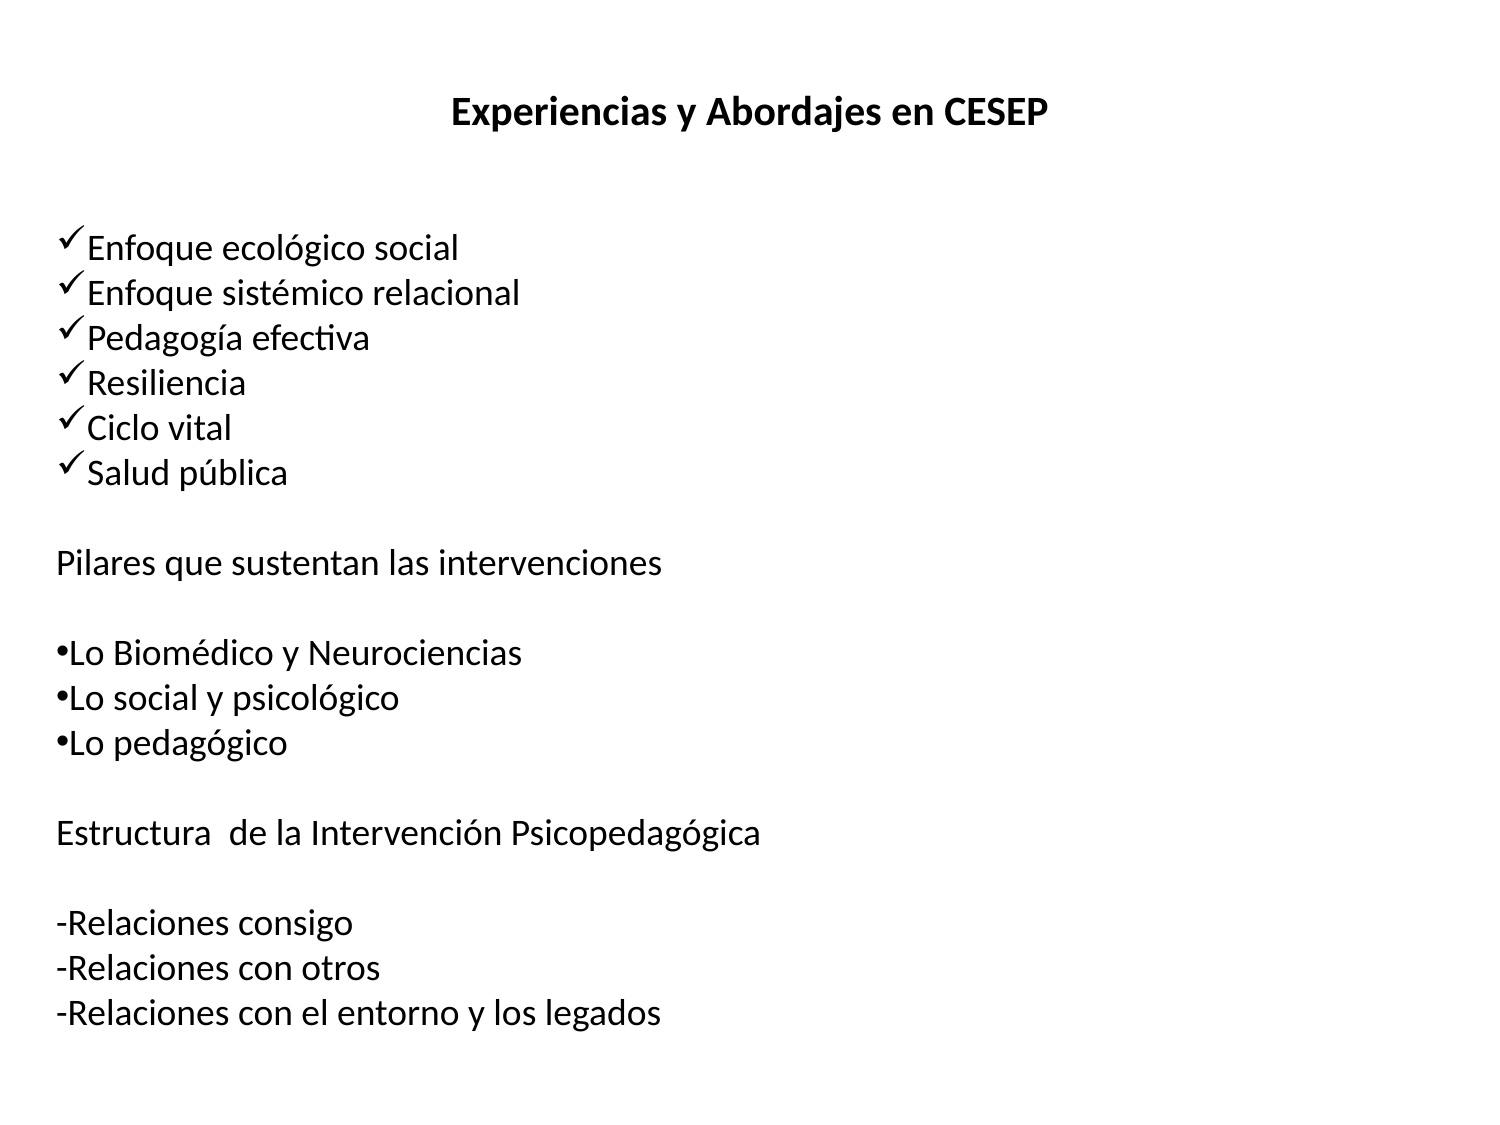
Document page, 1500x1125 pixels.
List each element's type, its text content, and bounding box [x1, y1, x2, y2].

text_box Experiencias y Abordajes en CESEP Enfoque ecológico social Enfoque sistémico relacional Pedagogía efectiva Resiliencia Ciclo vital Salud pública Pilares que sustentan las intervenciones Lo Biomédico y Neurociencias Lo social y psicológico Lo pedagógico Estructura de la Intervención Psicopedagógica -Relaciones consigo -Relaciones con otros -Relaciones con el entorno y los legados [41, 30, 1459, 1086]
